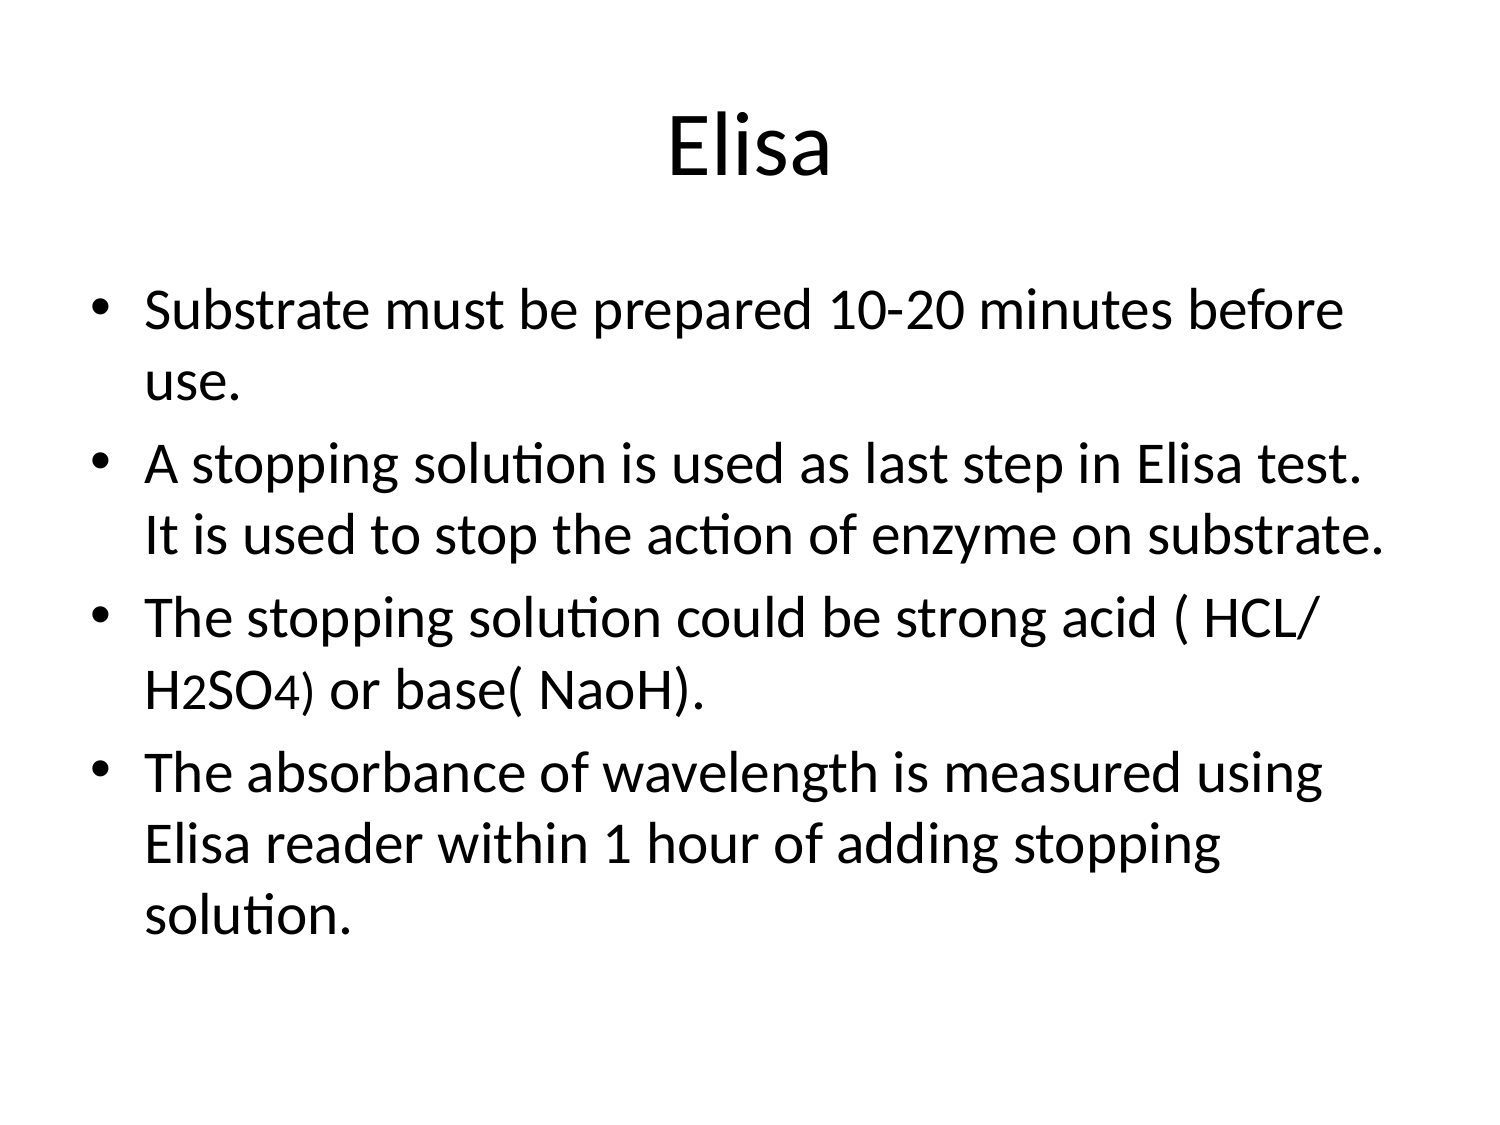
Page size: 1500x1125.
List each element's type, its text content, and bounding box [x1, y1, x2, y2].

list Substrate must be prepared 10-20 minutes before use. A stopping solution is used as last step in Elisa test. It is used to stop the action of enzyme on substrate. The stopping solution could be strong acid ( HCL/ H2SO4) or base( NaoH). The absorbance of wavelength is measured using Elisa reader within 1 hour of adding stopping solution. [75, 262, 1425, 1005]
title Elisa [75, 45, 1425, 233]
